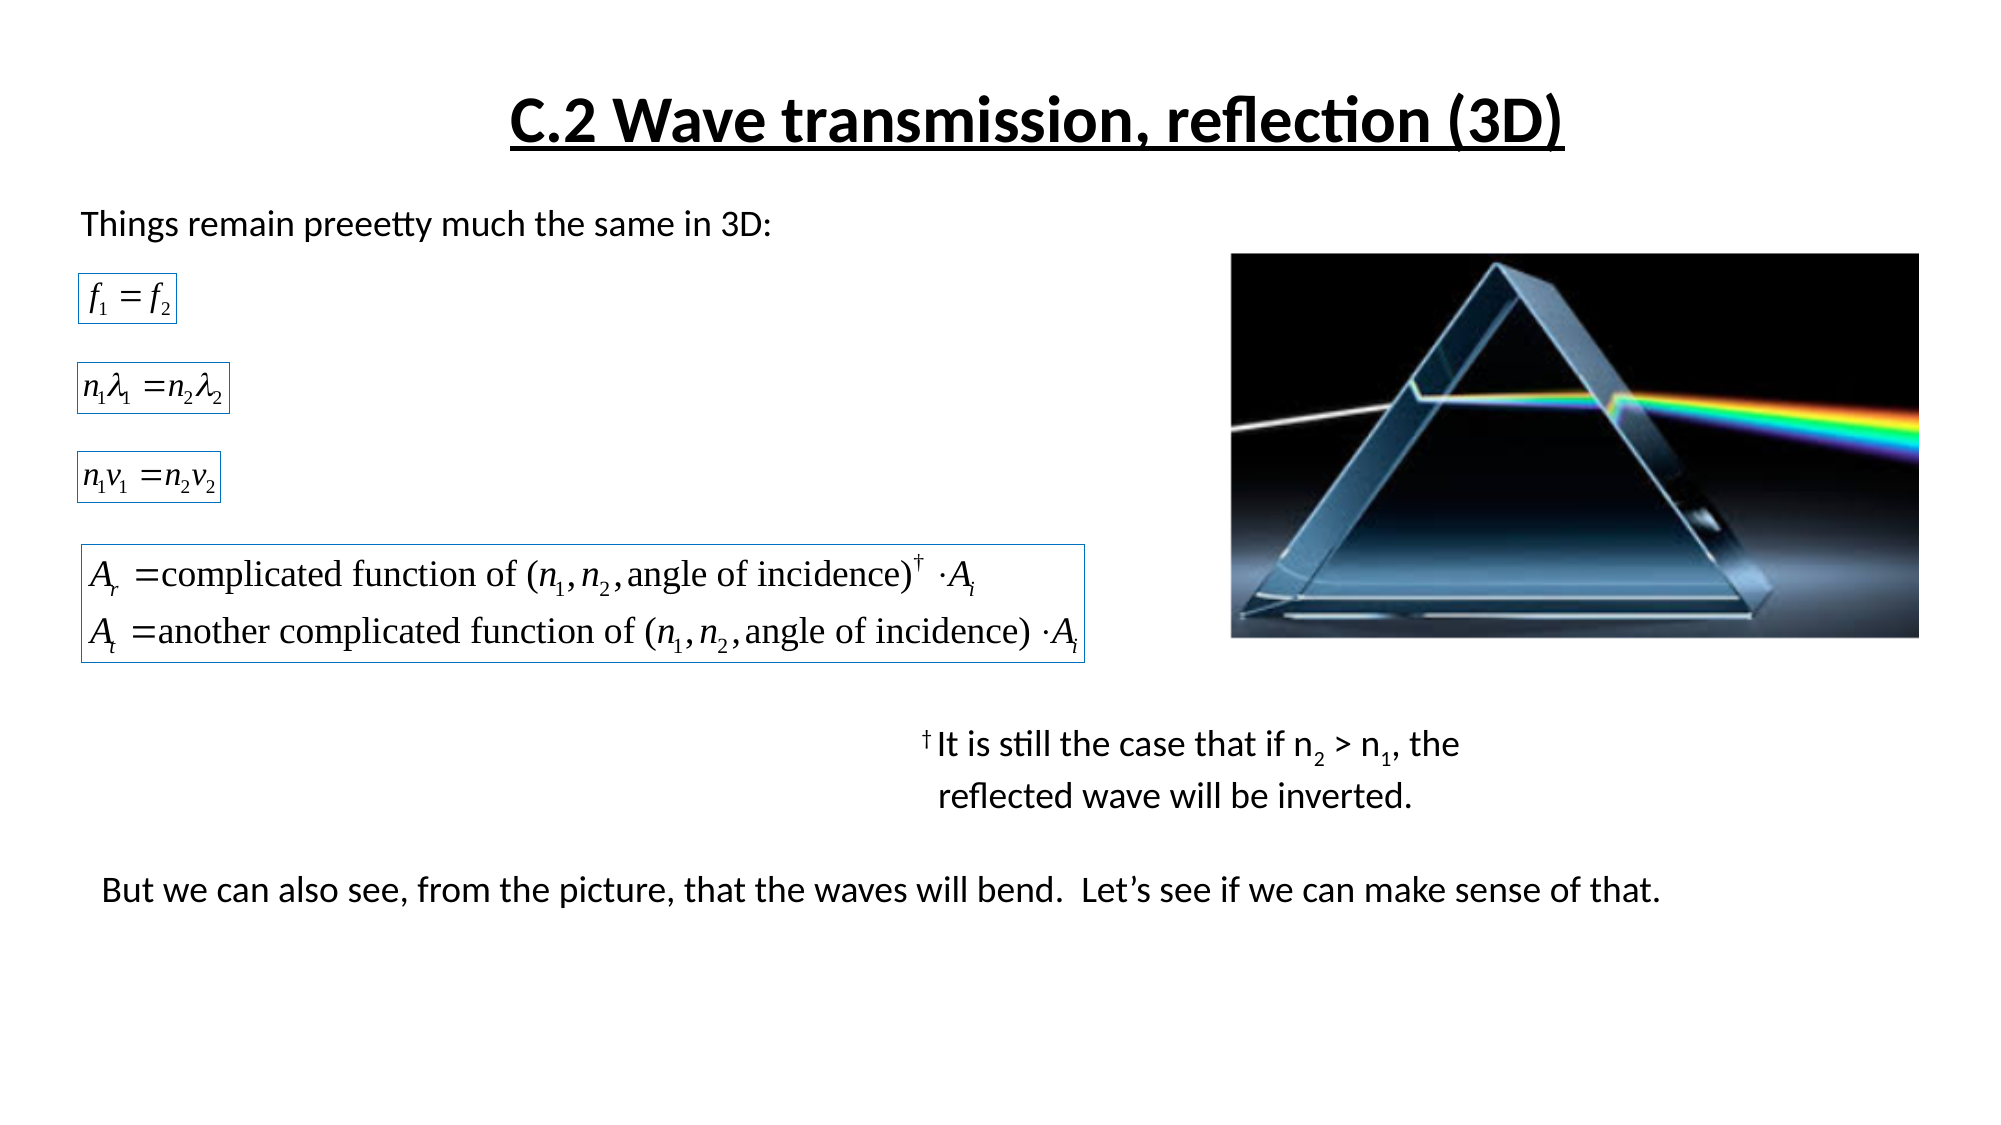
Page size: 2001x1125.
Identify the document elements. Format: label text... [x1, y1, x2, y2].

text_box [77, 362, 229, 414]
text_box † It is still the case that if n2 > n1, the reflected wave will be inverted. [906, 712, 1497, 823]
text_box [81, 543, 1085, 663]
text_box But we can also see, from the picture, that the waves will bend. Let’s see if we can make sense of that. [86, 857, 1679, 918]
text_box Things remain preeetty much the same in 3D: [65, 191, 789, 252]
text_box C.2 Wave transmission, reflection (3D) [495, 67, 1580, 163]
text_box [77, 273, 177, 324]
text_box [77, 451, 221, 503]
picture [1226, 252, 1919, 642]
